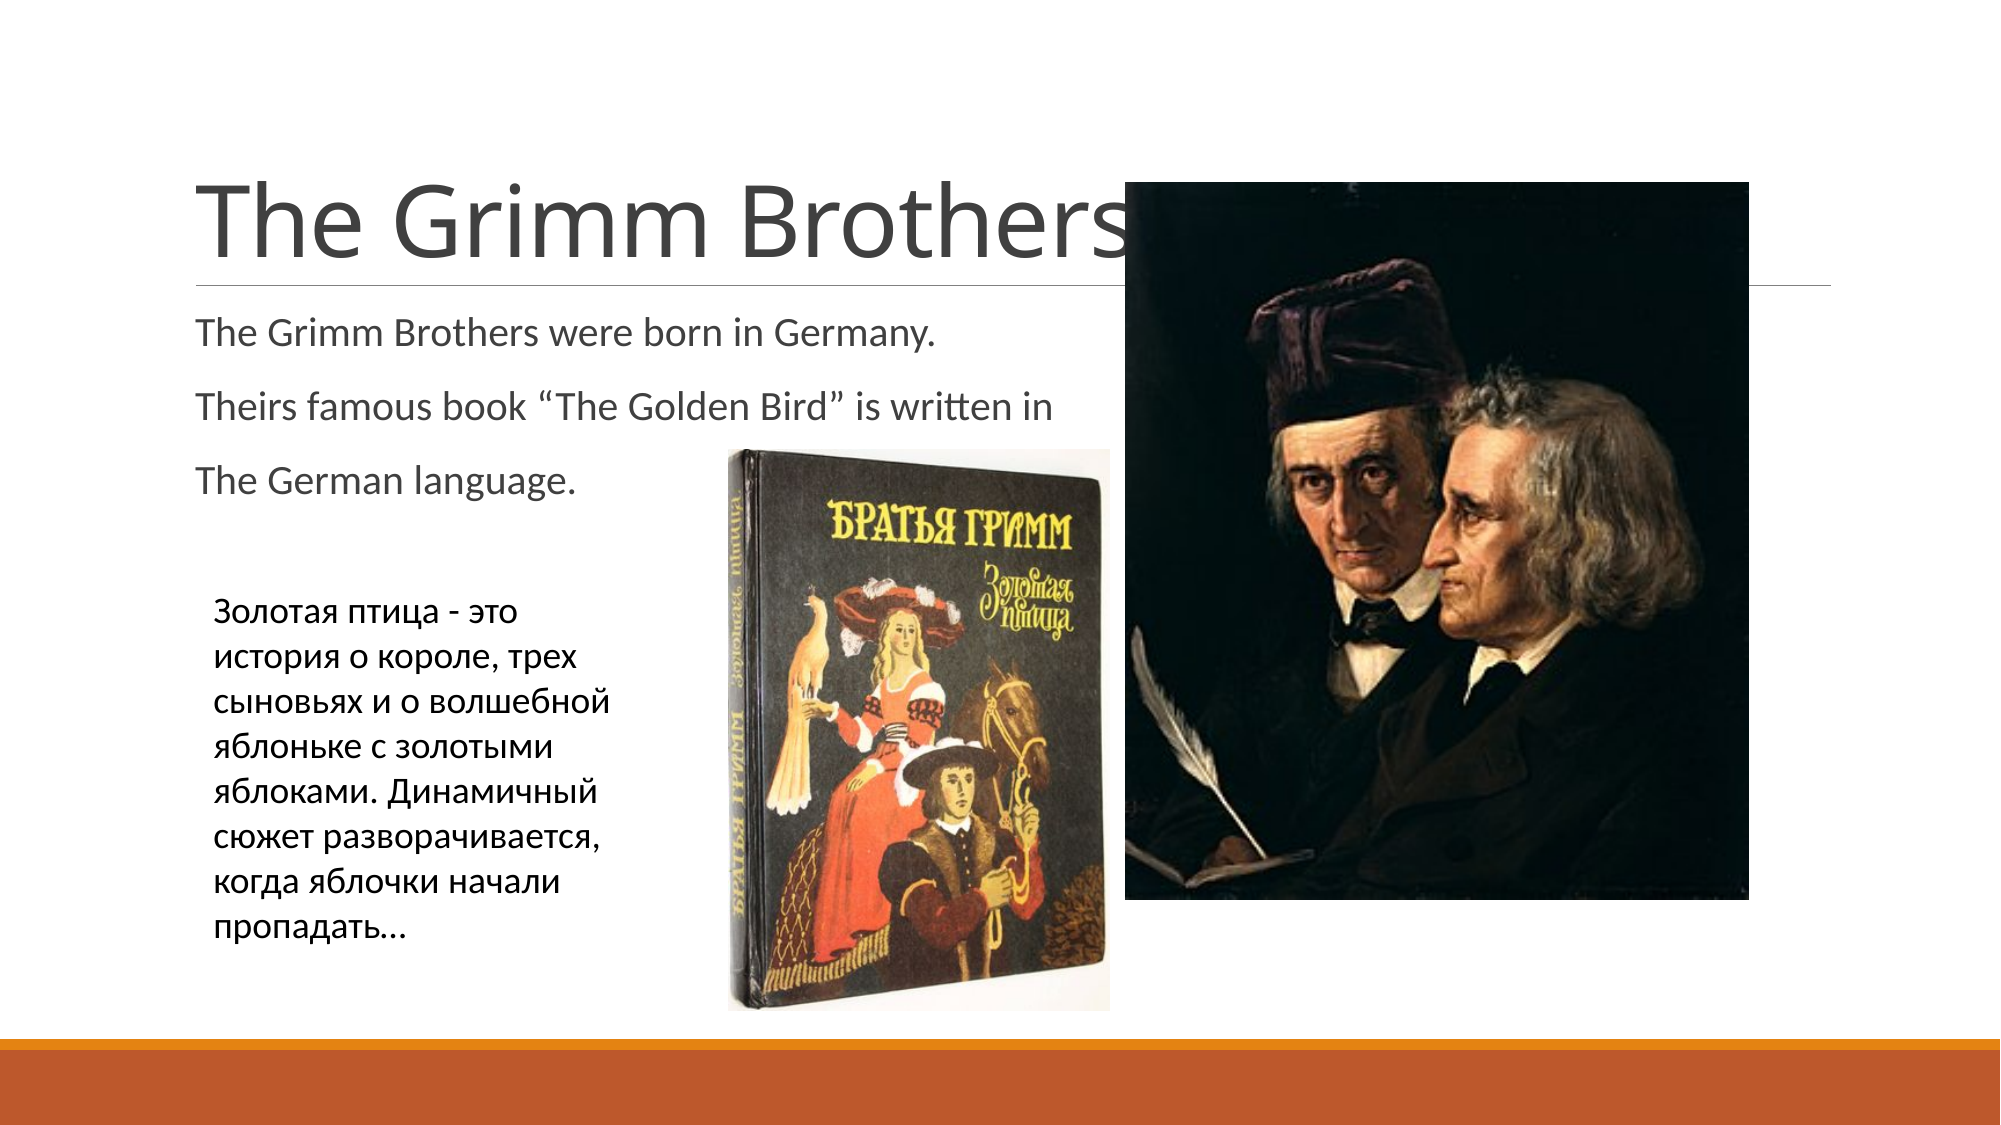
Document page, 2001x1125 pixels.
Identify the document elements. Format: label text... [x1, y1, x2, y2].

picture [727, 449, 1110, 1011]
title The Grimm Brothers [180, 47, 1830, 285]
text_box Золотая птица - это история о короле, трех сыновьях и о волшебной яблоньке с золотыми яблоками. Динамичный сюжет разворачивается, когда яблочки начали пропадать… [198, 578, 654, 1044]
list The Grimm Brothers were born in Germany. Theirs famous book “The Golden Bird” is written in The German language. [180, 302, 1830, 963]
picture [1124, 182, 1750, 901]
